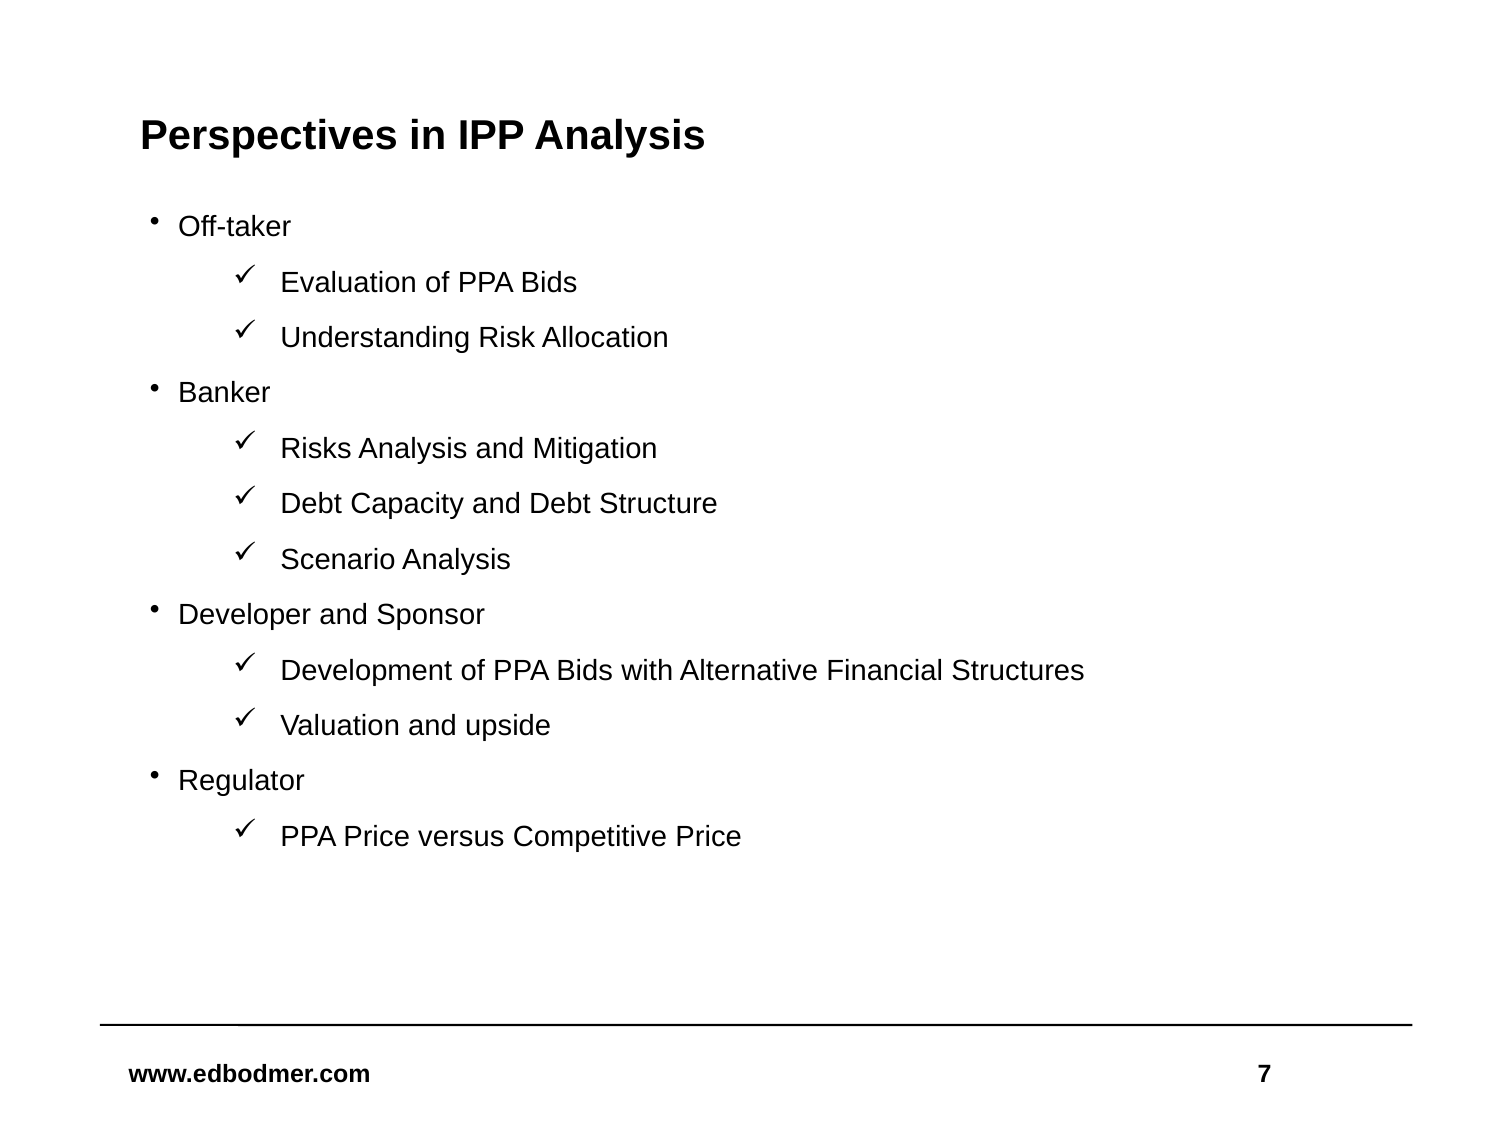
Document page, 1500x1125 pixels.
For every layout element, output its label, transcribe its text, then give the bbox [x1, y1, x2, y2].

title Perspectives in IPP Analysis [125, 99, 1288, 200]
list Off-taker Evaluation of PPA Bids Understanding Risk Allocation Banker Risks Analysis and Mitigation Debt Capacity and Debt Structure Scenario Analysis Developer and Sponsor Development of PPA Bids with Alternative Financial Structures Valuation and upside Regulator PPA Price versus Competitive Price [125, 200, 1375, 950]
